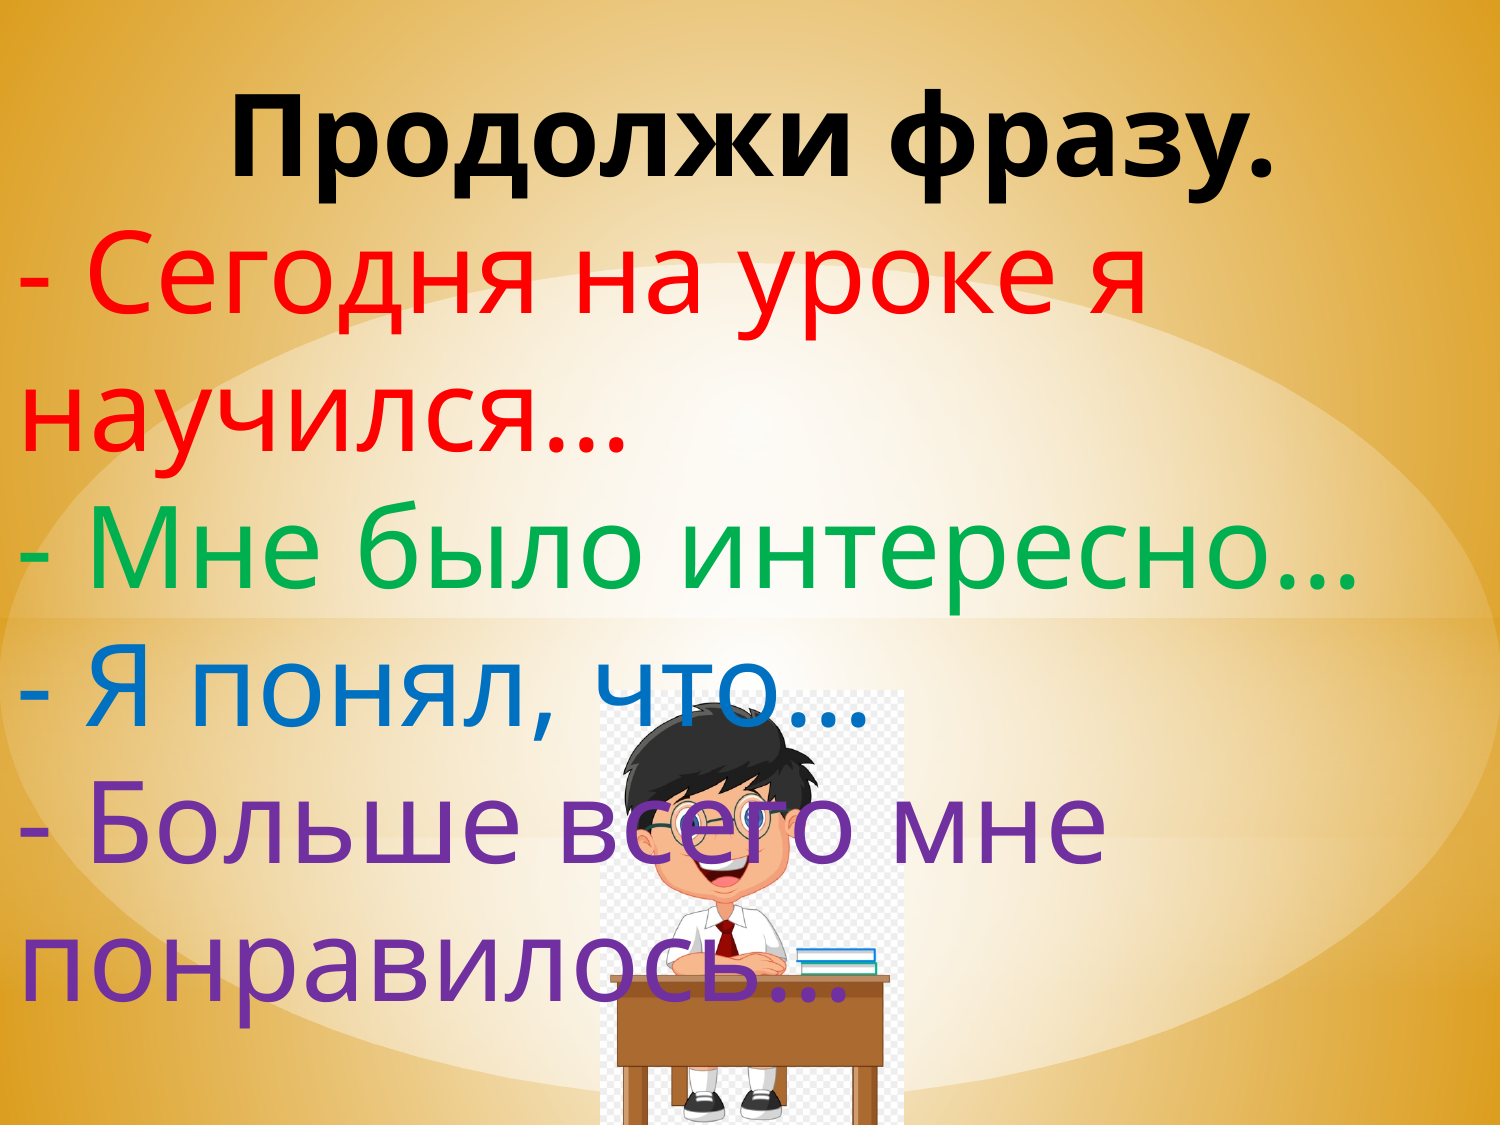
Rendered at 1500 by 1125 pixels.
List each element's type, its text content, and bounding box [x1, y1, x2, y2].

picture [600, 690, 904, 1125]
text_box Продолжи фразу. - Сегодня на уроке я научился… - Мне было интересно… - Я понял, что… - Больше всего мне понравилось… [2, 54, 1500, 1032]
